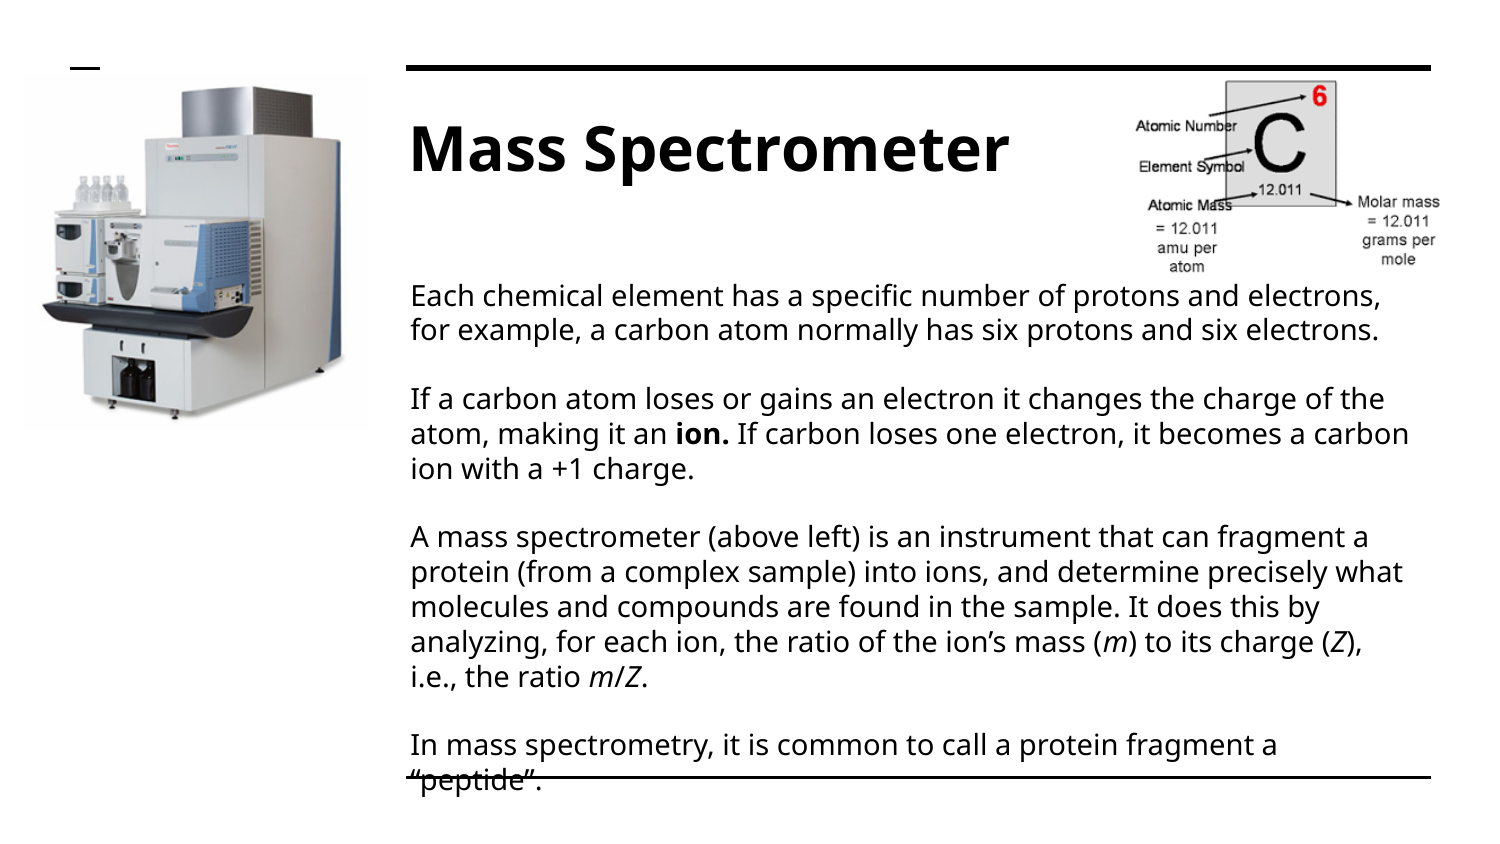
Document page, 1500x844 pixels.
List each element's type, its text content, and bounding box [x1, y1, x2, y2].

picture [23, 76, 369, 428]
title Mass Spectrometer [393, 94, 1128, 199]
list Each chemical element has a specific number of protons and electrons, for example, a carbon atom normally has six protons and six electrons. If a carbon atom loses or gains an electron it changes the charge of the atom, making it an ion. If carbon loses one electron, it becomes a carbon ion with a +1 charge. A mass spectrometer (above left) is an instrument that can fragment a protein (from a complex sample) into ions, and determine precisely what molecules and compounds are found in the sample. It does this by analyzing, for each ion, the ratio of the ion’s mass (m) to its charge (Z), i.e., the ratio m/Z. In mass spectrometry, it is common to call a protein fragment a “peptide”. [395, 261, 1433, 755]
picture [1133, 75, 1449, 279]
